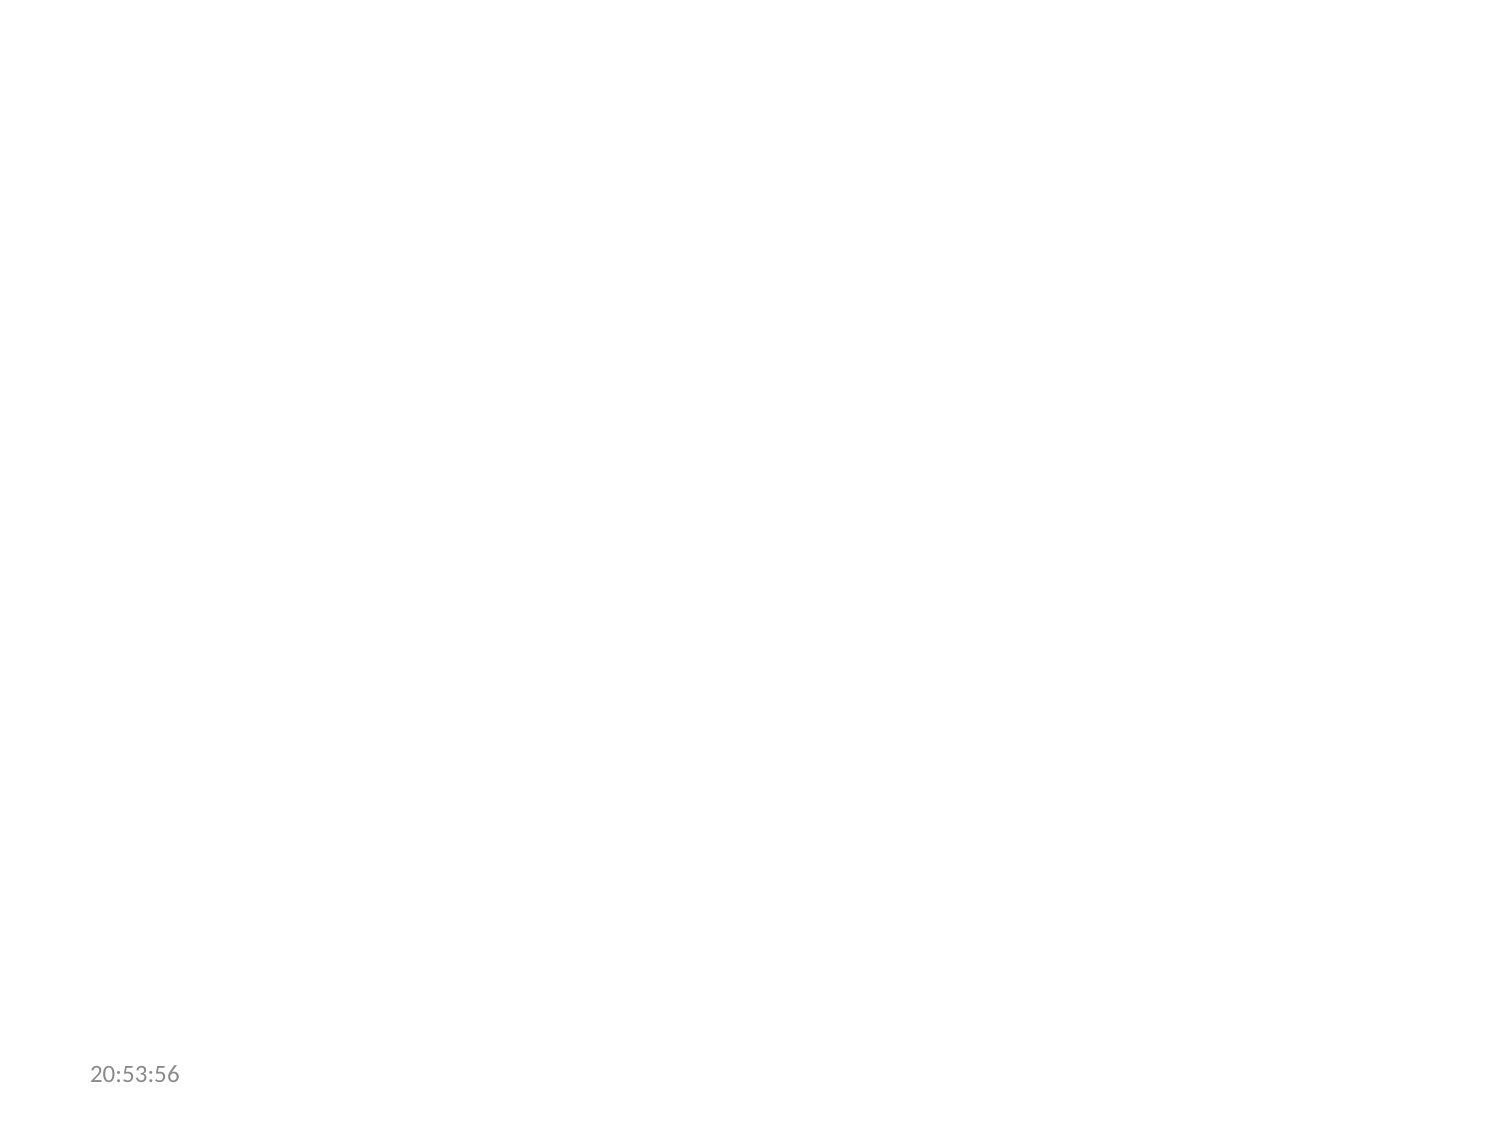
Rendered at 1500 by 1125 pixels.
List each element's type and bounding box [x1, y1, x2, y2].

slide_number [75, 1042, 425, 1103]
